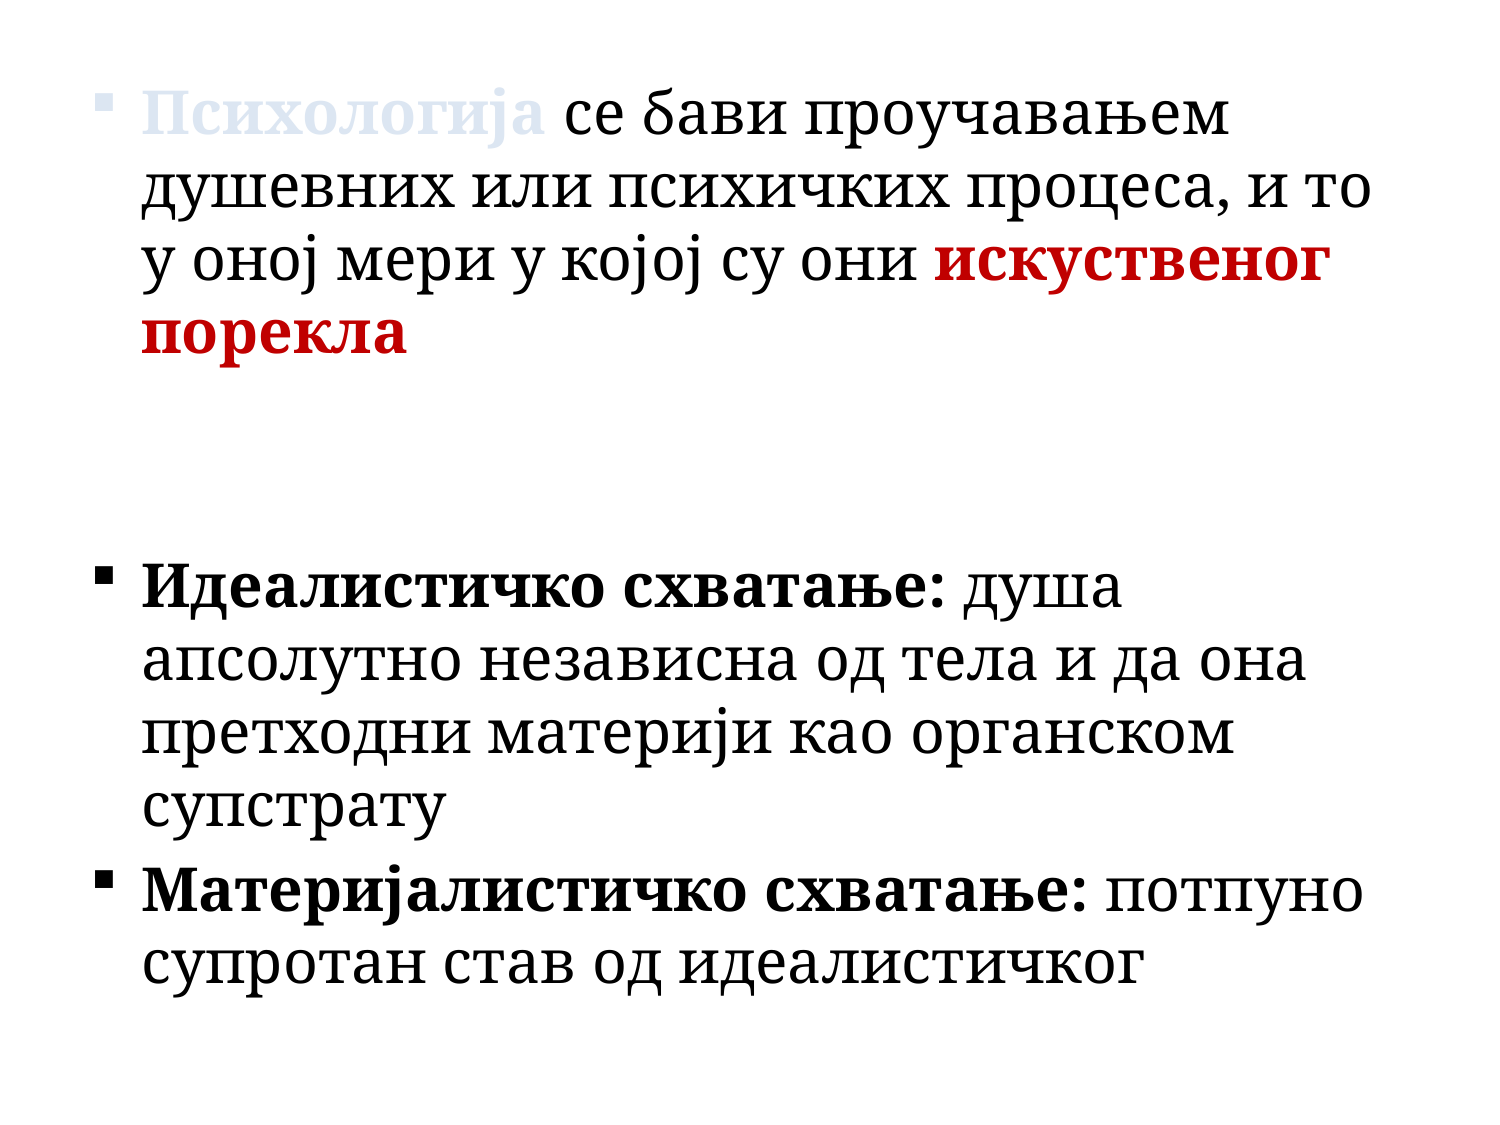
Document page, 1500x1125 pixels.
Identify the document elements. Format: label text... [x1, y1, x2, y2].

list Психологија се бави проучавањем душевних или психичких процеса, и то у оној мери у којој су они искуственог порекла Идеалистичко схватање: душа апсолутно независна од тела и да она претходни материји као органском супстрату Материјалистичко схватање: потпуно супротан став од идеалистичког [74, 66, 1426, 1006]
